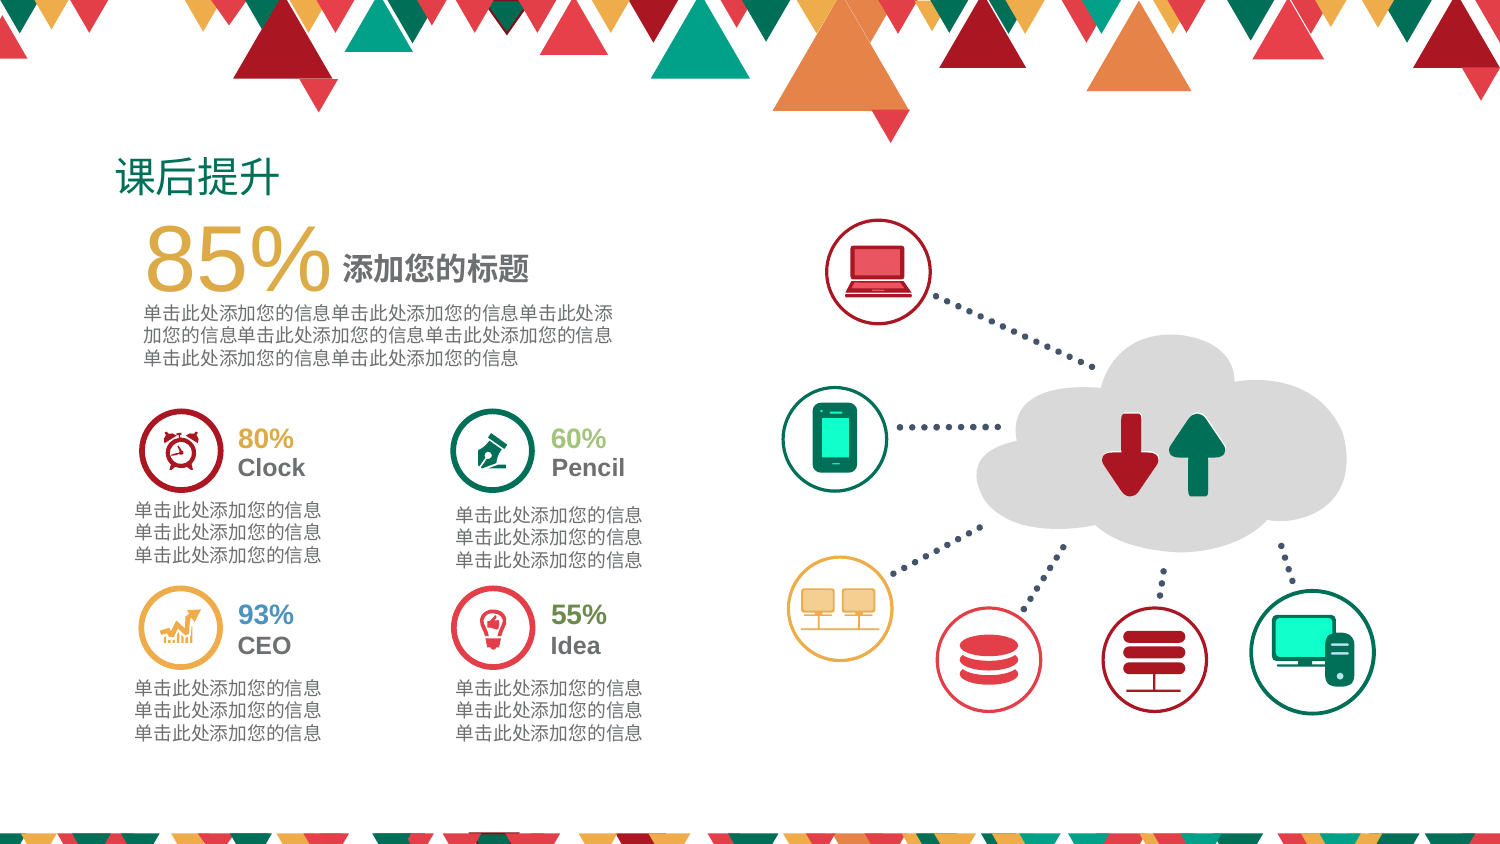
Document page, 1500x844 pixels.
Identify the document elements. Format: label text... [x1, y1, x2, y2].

text_box 单击此处添加您的信息单击此处添加您的信息单击此处添加您的信息 [441, 495, 663, 579]
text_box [450, 585, 623, 670]
text_box 单击此处添加您的信息单击此处添加您的信息单击此处添加您的信息单击此处添加您的信息单击此处添加您的信息单击此处添加您的信息单击此处添加您的信息 [129, 294, 643, 377]
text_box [450, 408, 642, 493]
text_box 单击此处添加您的信息单击此处添加您的信息单击此处添加您的信息 [120, 669, 341, 752]
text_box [781, 218, 1376, 716]
text_box 单击此处添加您的信息单击此处添加您的信息单击此处添加您的信息 [441, 669, 663, 752]
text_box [138, 585, 310, 671]
text_box 课后提升 [99, 142, 297, 208]
text_box 单击此处添加您的信息单击此处添加您的信息单击此处添加您的信息 [120, 491, 341, 574]
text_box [139, 408, 322, 493]
text_box 85% [129, 189, 348, 294]
text_box 添加您的标题 [327, 241, 545, 294]
